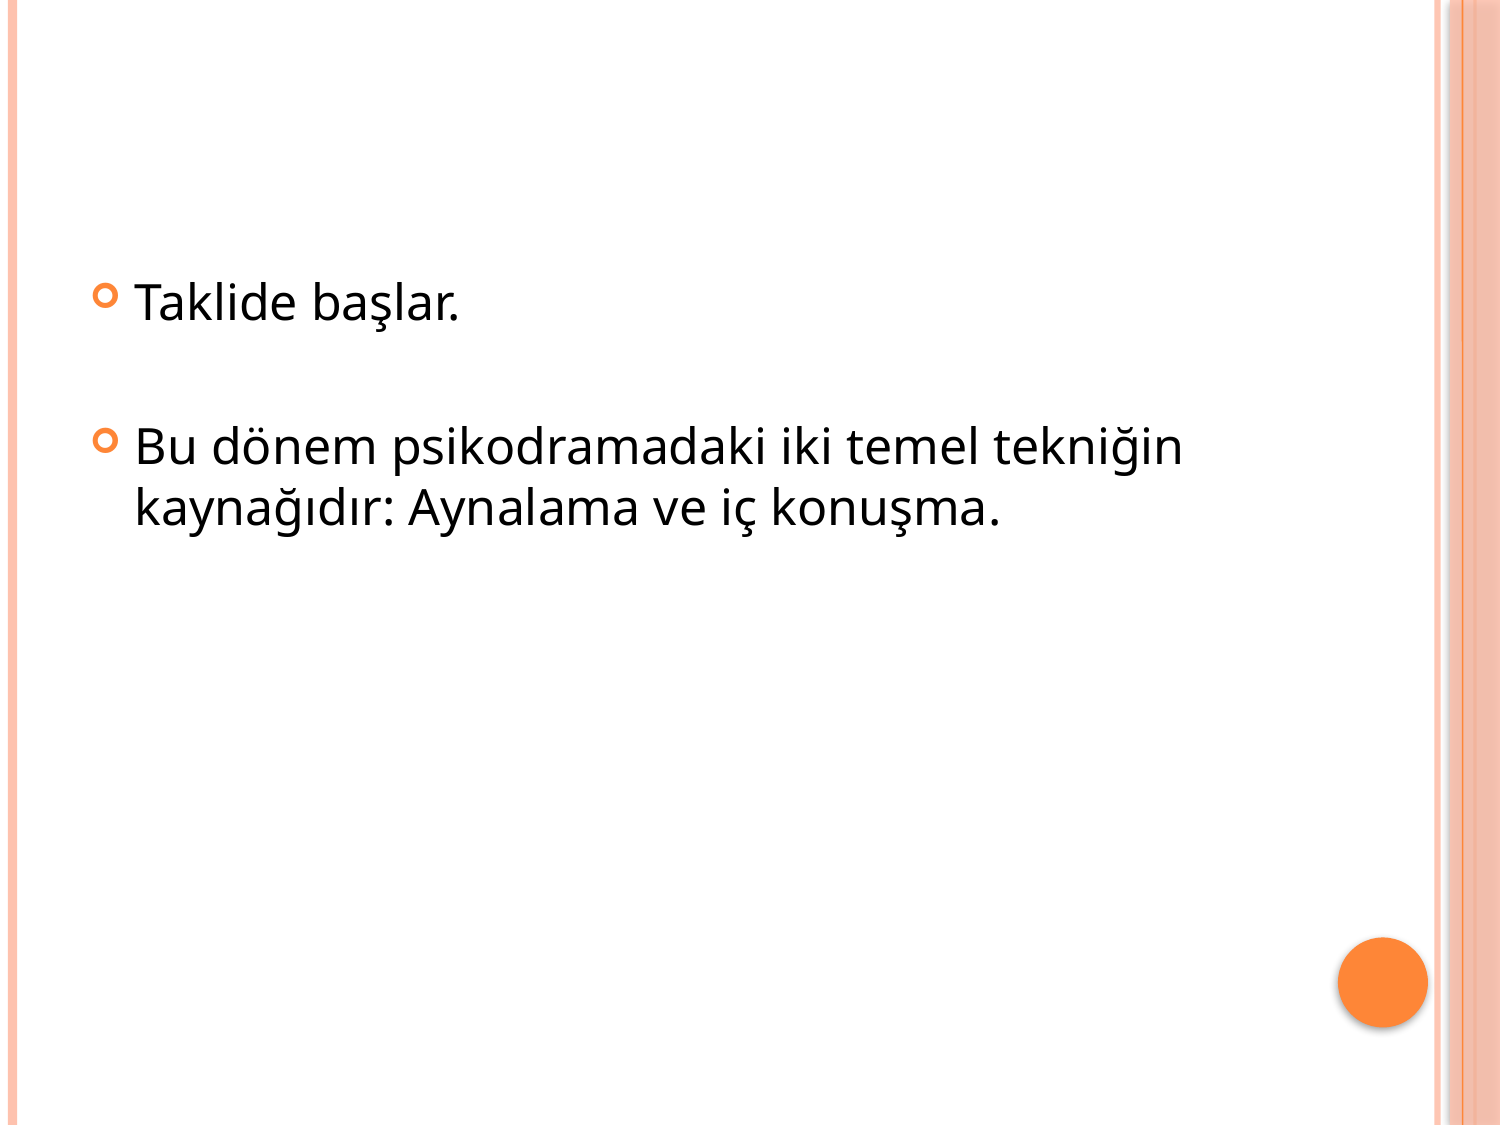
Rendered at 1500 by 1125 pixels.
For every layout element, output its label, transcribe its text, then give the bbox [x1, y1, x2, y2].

list Taklide başlar. Bu dönem psikodramadaki iki temel tekniğin kaynağıdır: Aynalama ve iç konuşma. [75, 262, 1300, 1062]
